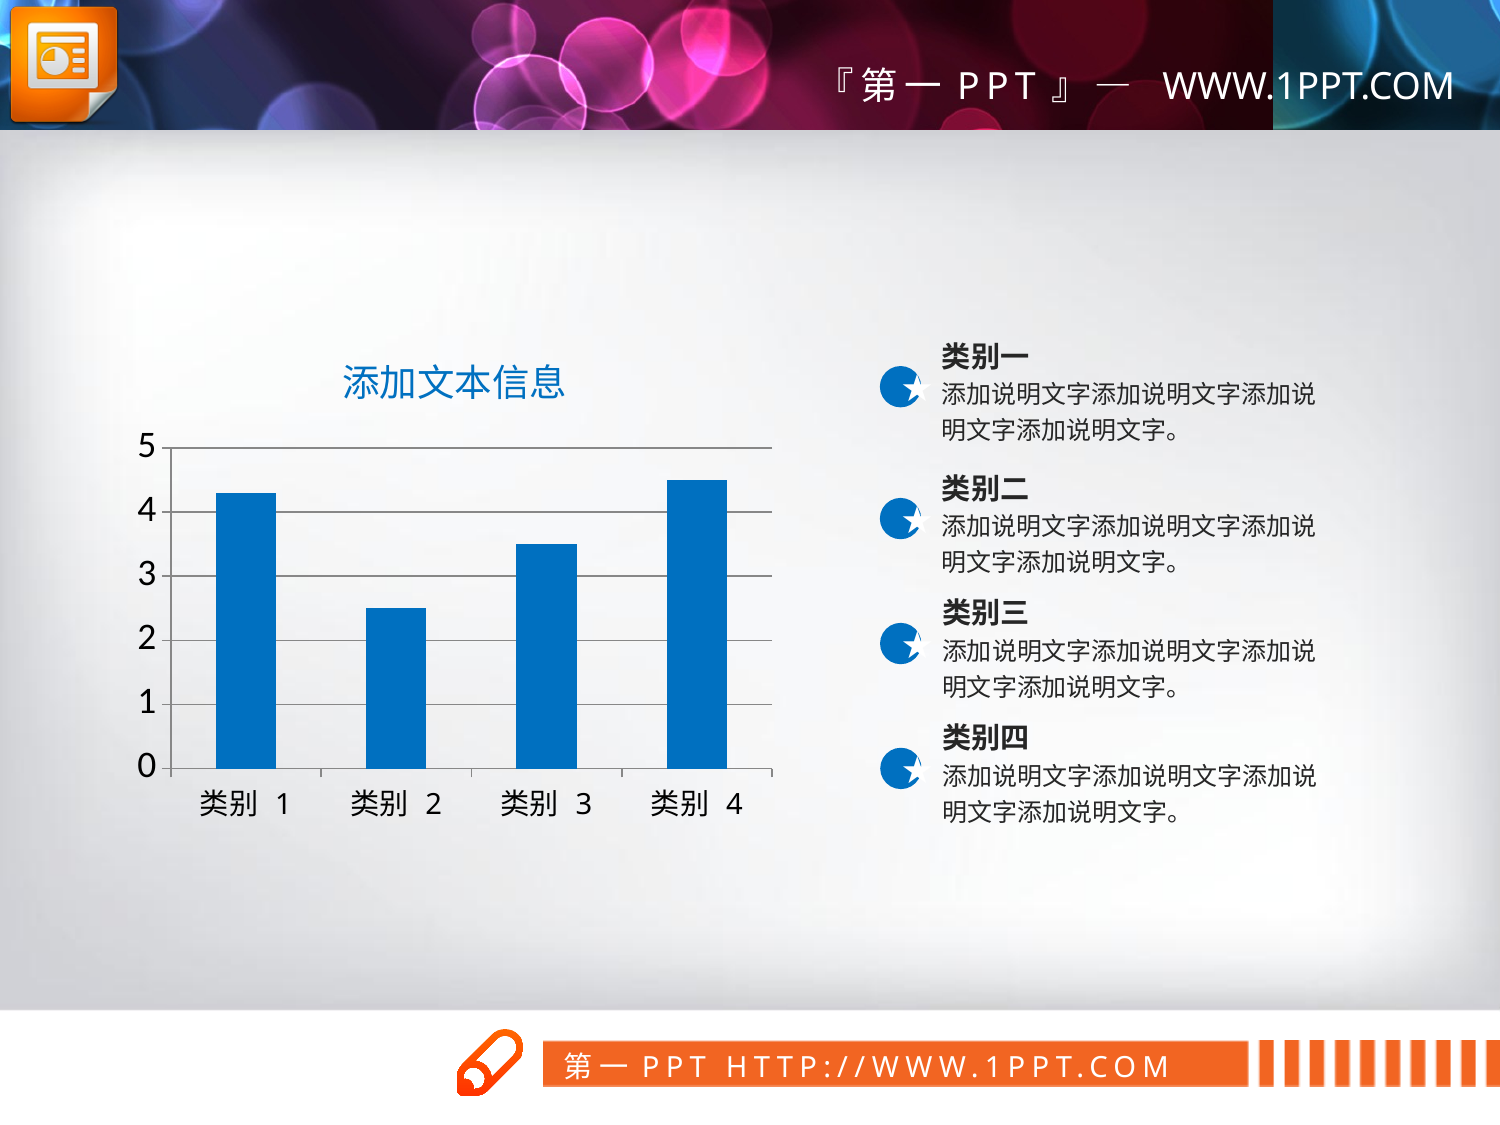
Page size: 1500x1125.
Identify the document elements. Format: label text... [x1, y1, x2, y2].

text_box ★ [877, 620, 924, 667]
text_box ★ [878, 745, 924, 792]
picture [0, 0, 1500, 1012]
text_box ★ [877, 363, 924, 410]
picture [543, 1040, 1500, 1087]
text_box 类别三 添加说明文字添加说明文字添加说明文字添加说明文字。 [927, 580, 1341, 705]
chart [123, 323, 786, 835]
text_box ★ [877, 495, 924, 542]
text_box 类别四 添加说明文字添加说明文字添加说明文字添加说明文字。 [927, 705, 1341, 832]
text_box 类别一 添加说明文字添加说明文字添加说明文字添加说明文字。 [927, 323, 1341, 450]
text_box 类别二 添加说明文字添加说明文字添加说明文字添加说明文字。 [927, 455, 1341, 580]
